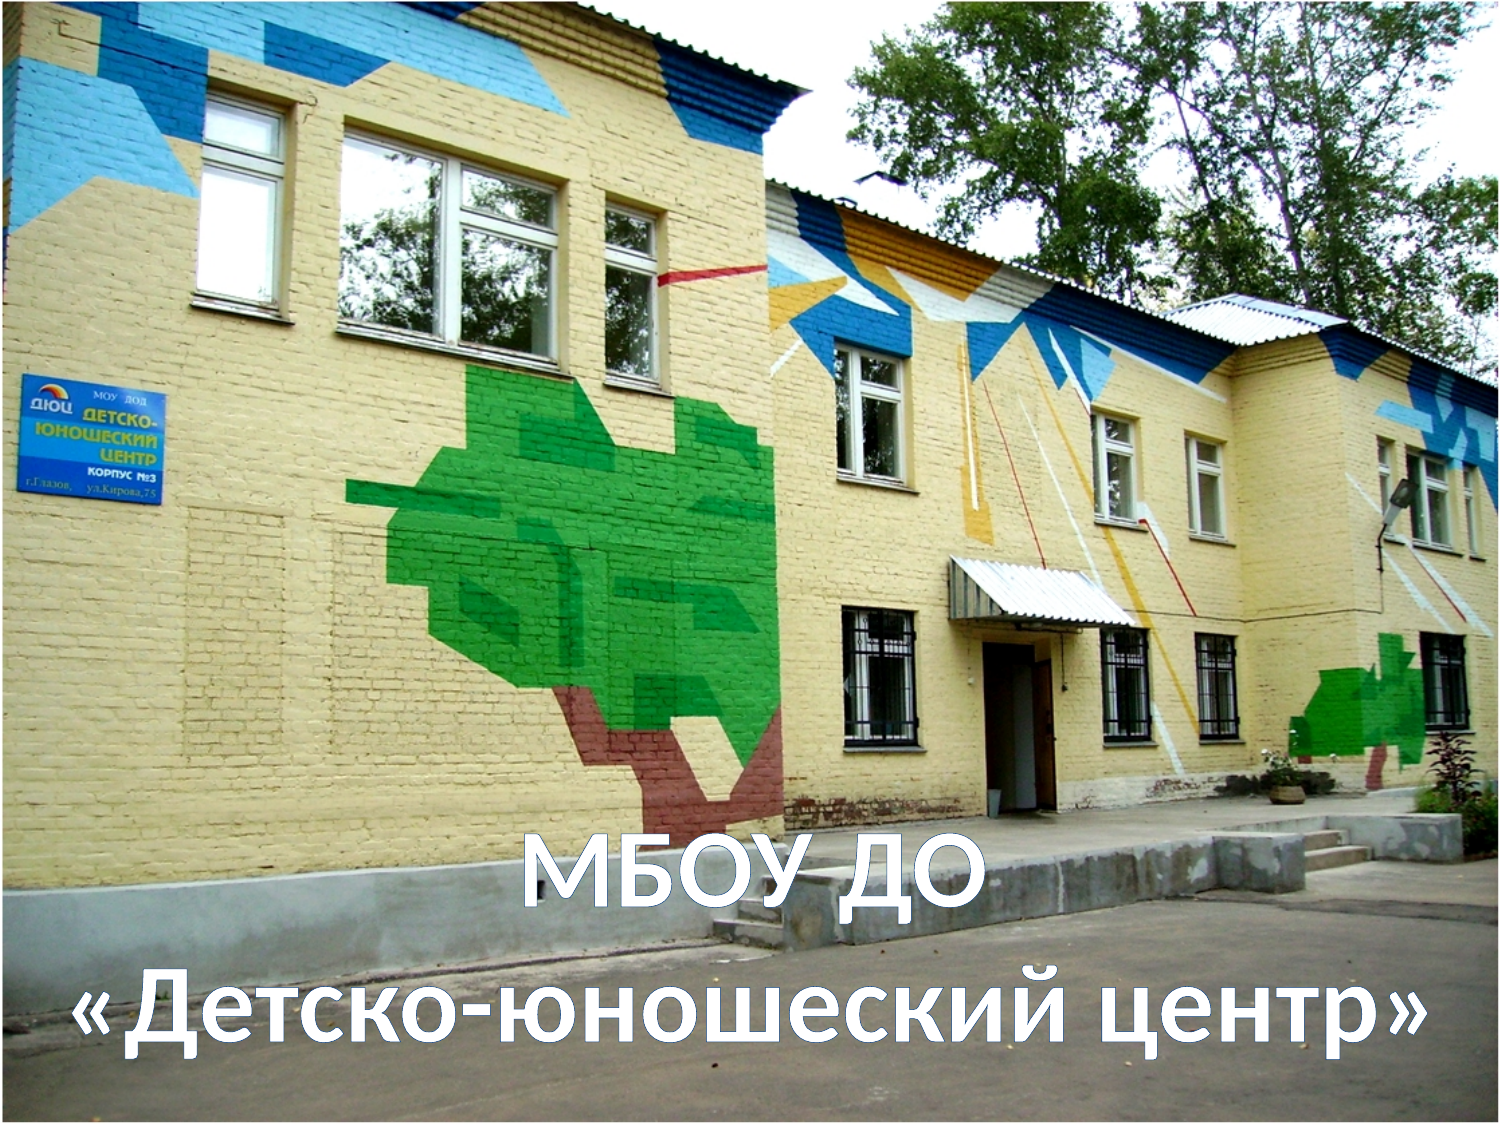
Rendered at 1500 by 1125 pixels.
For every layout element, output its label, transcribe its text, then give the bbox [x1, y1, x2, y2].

picture [0, 0, 1500, 1125]
text_box МБОУ ДО «Детско-юношеский центр» [41, 786, 1464, 1072]
